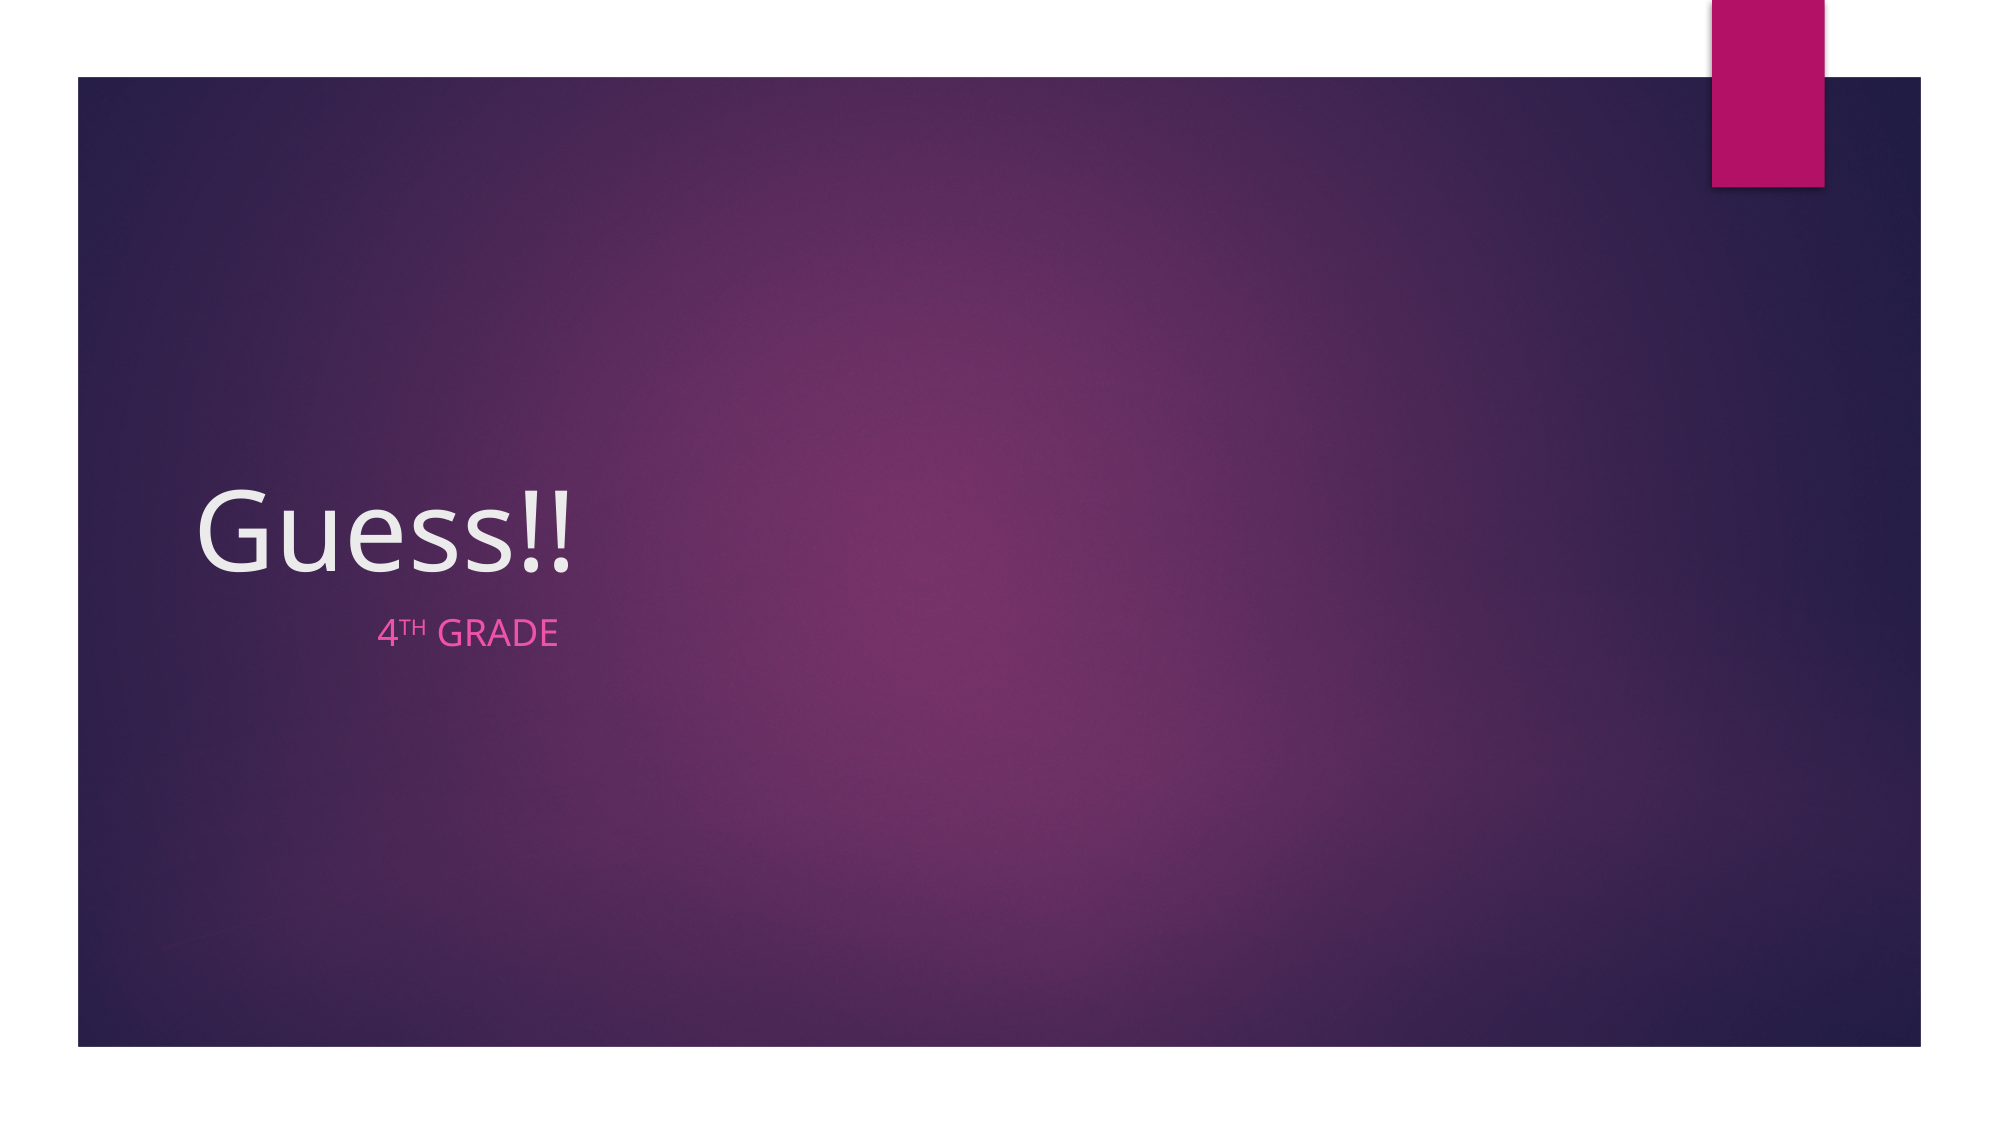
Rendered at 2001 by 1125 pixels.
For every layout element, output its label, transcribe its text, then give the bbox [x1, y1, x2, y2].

subtitle 4th grade [362, 601, 1811, 743]
title Guess!! [178, 161, 1627, 602]
